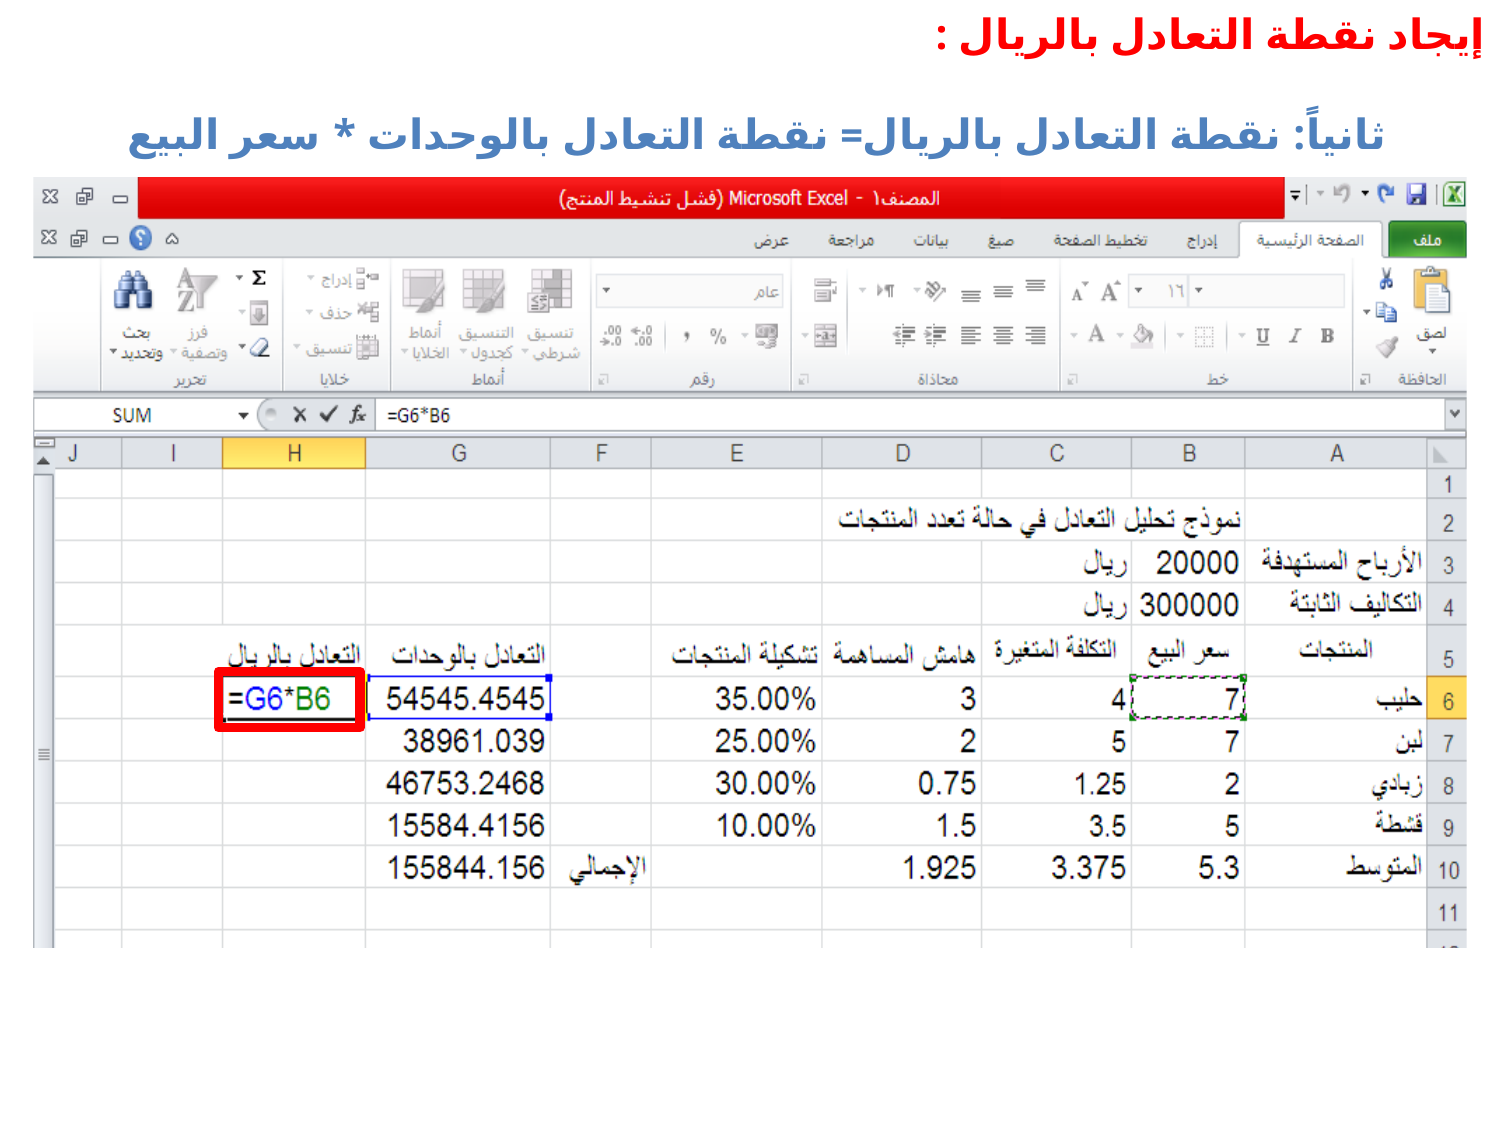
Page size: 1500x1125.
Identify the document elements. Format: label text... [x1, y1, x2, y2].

text_box ثانياً: نقطة التعادل بالريال= نقطة التعادل بالوحدات * سعر البيع [99, 100, 1401, 166]
picture [33, 177, 1467, 948]
text_box إيجاد نقطة التعادل بالريال : [247, 0, 1500, 65]
